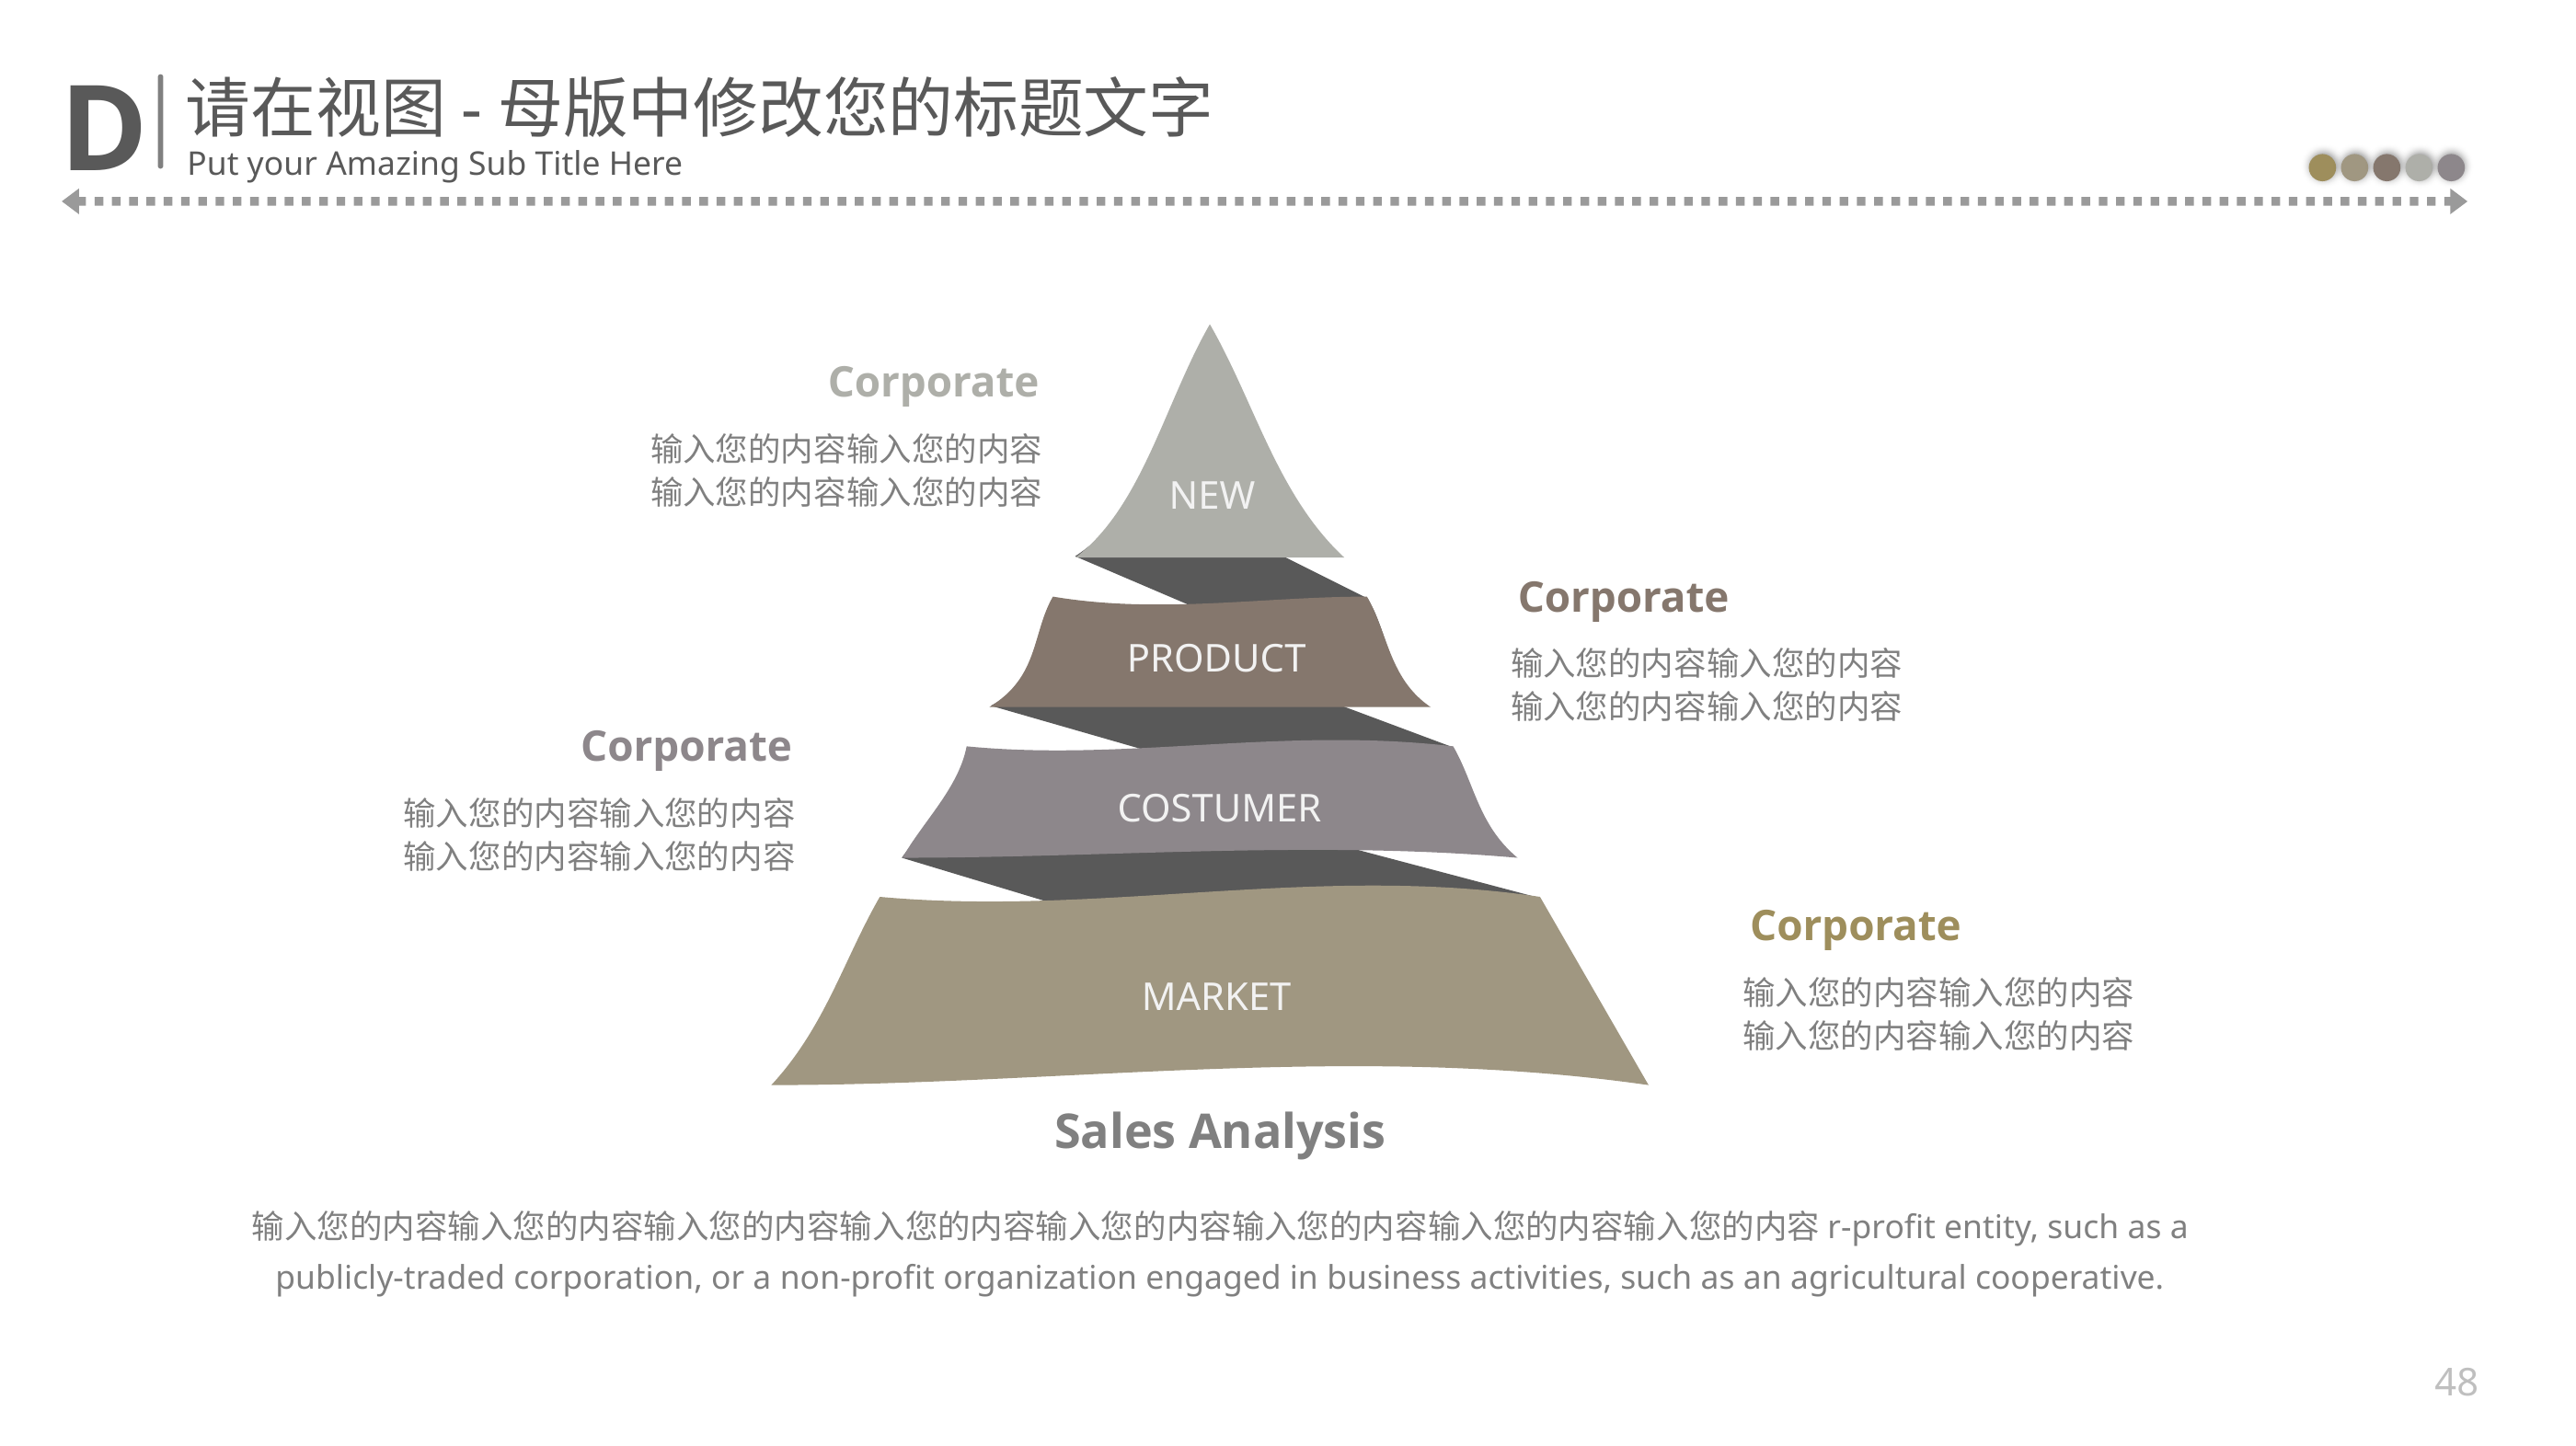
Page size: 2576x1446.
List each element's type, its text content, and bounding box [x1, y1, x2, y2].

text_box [1477, 555, 1962, 744]
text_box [344, 705, 829, 894]
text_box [230, 1099, 2211, 1304]
text_box 48 [2415, 1352, 2499, 1433]
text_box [1708, 884, 2194, 1073]
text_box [771, 324, 1650, 1085]
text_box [592, 340, 1076, 529]
